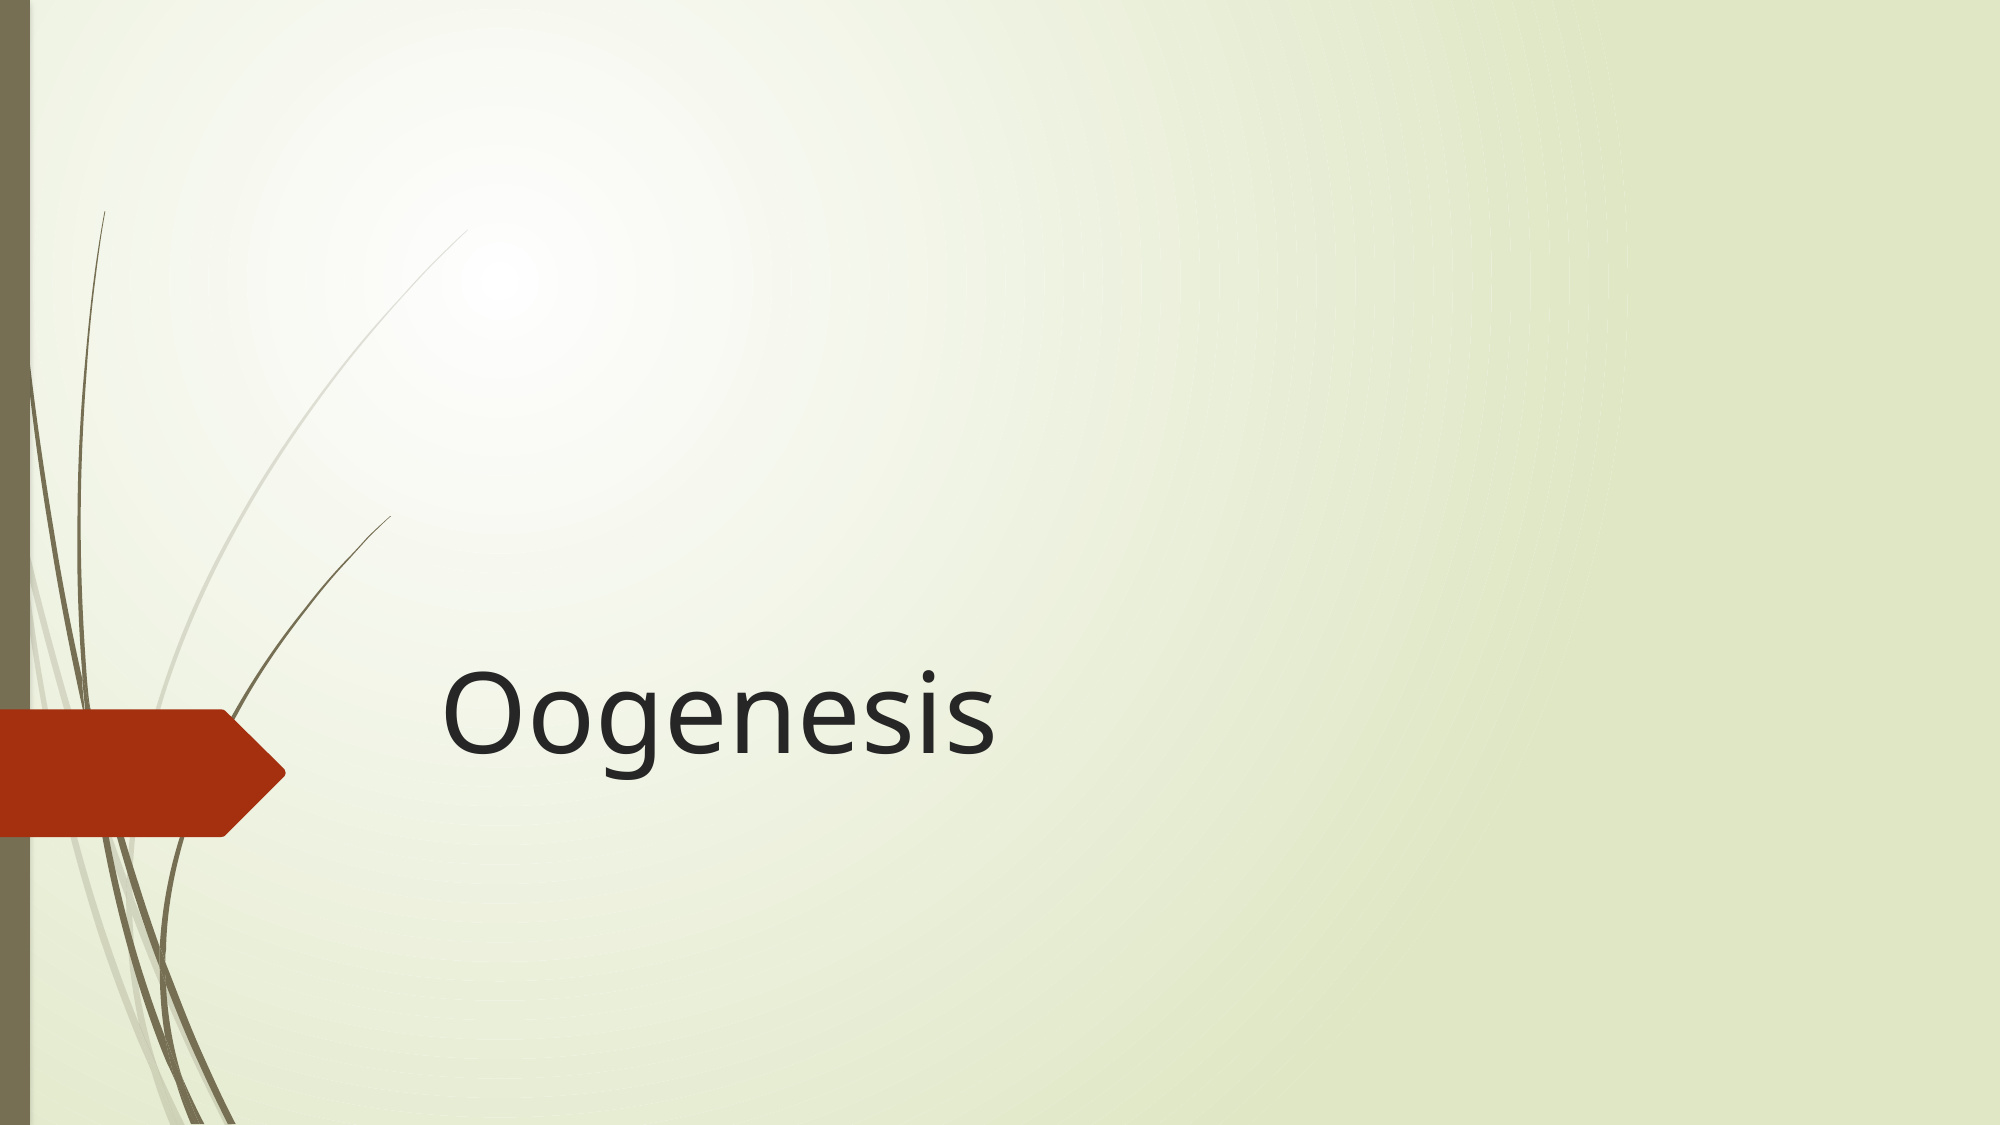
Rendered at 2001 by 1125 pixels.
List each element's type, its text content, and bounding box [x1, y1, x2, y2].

title Oogenesis [424, 412, 1888, 784]
